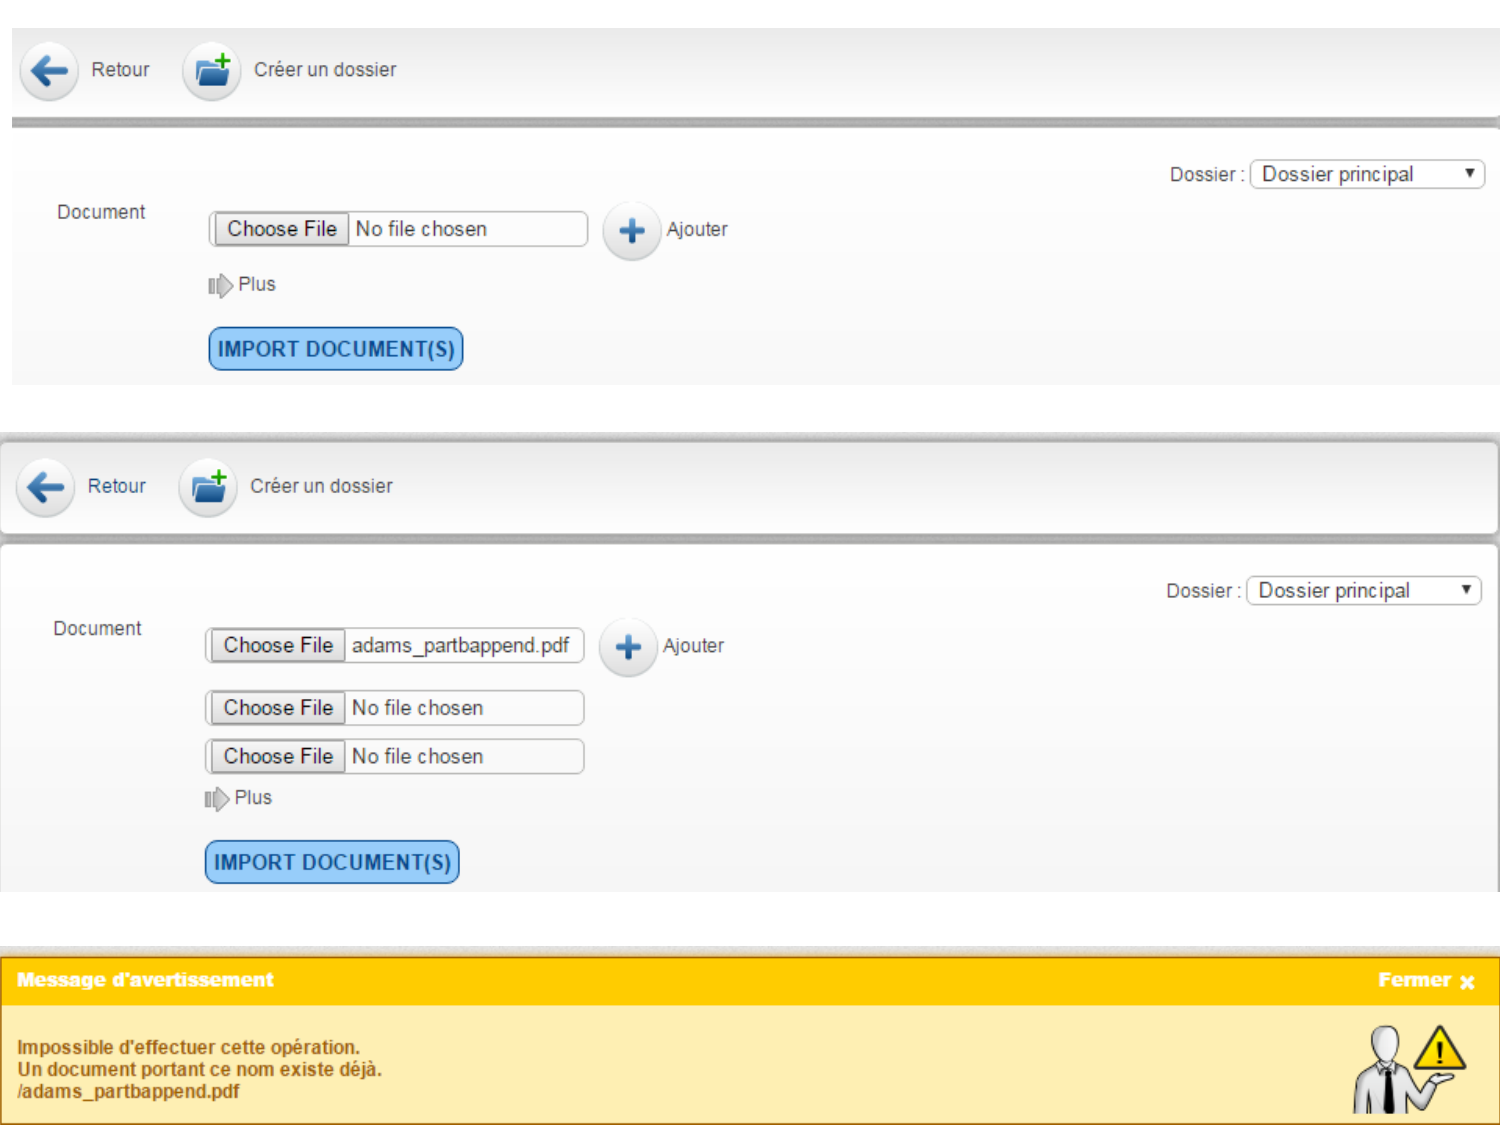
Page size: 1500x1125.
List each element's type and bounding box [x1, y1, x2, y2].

picture [12, 27, 1500, 385]
picture [0, 946, 1500, 1125]
picture [0, 432, 1500, 893]
